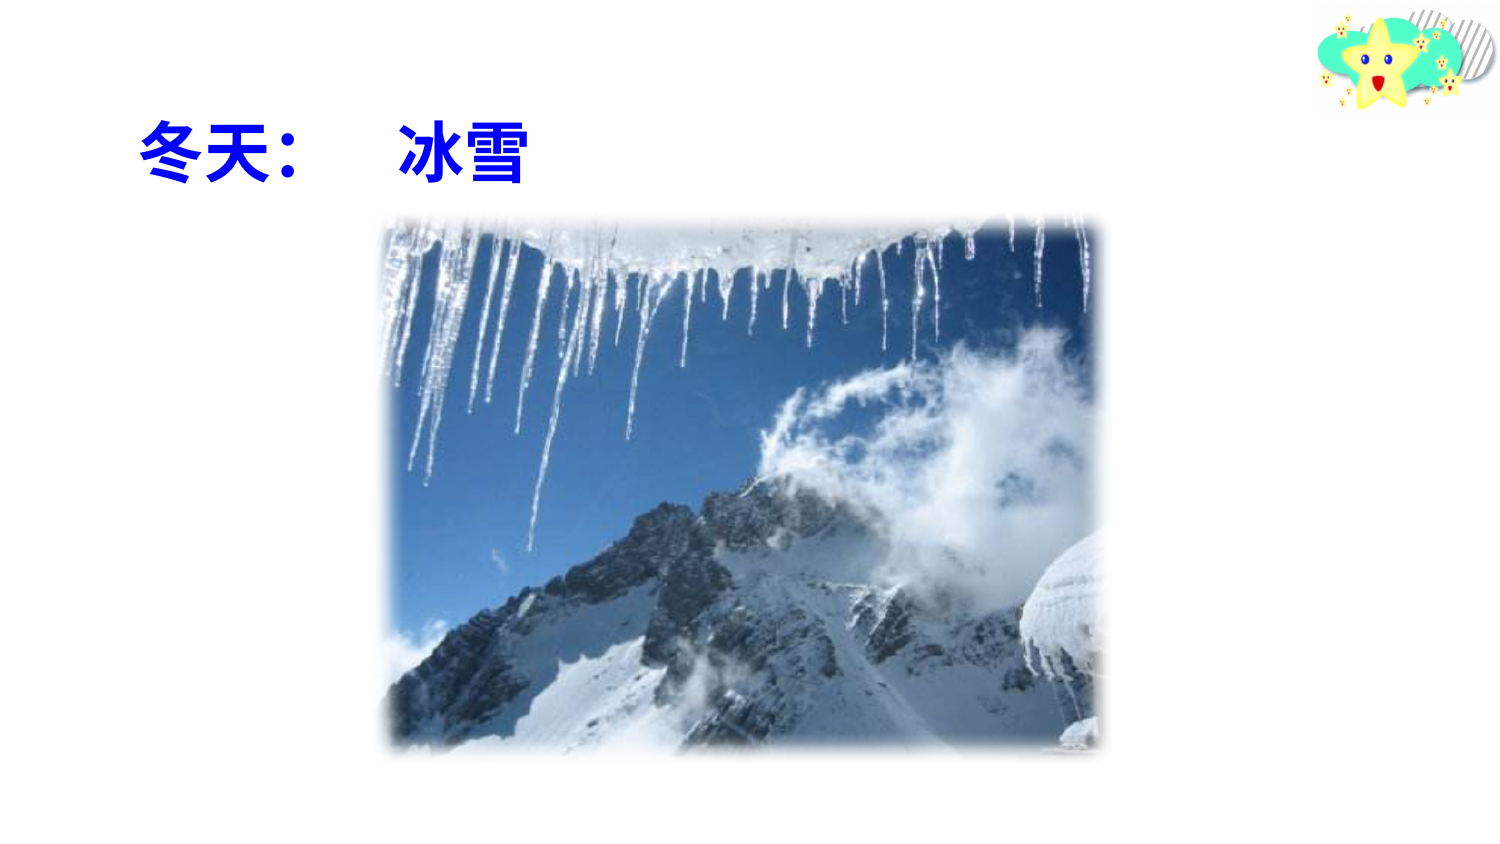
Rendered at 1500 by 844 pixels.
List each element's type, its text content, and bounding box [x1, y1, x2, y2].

picture [1316, 1, 1500, 116]
text_box 冬天： [123, 79, 371, 199]
text_box 冰雪 [382, 79, 1269, 199]
picture [370, 208, 1113, 765]
